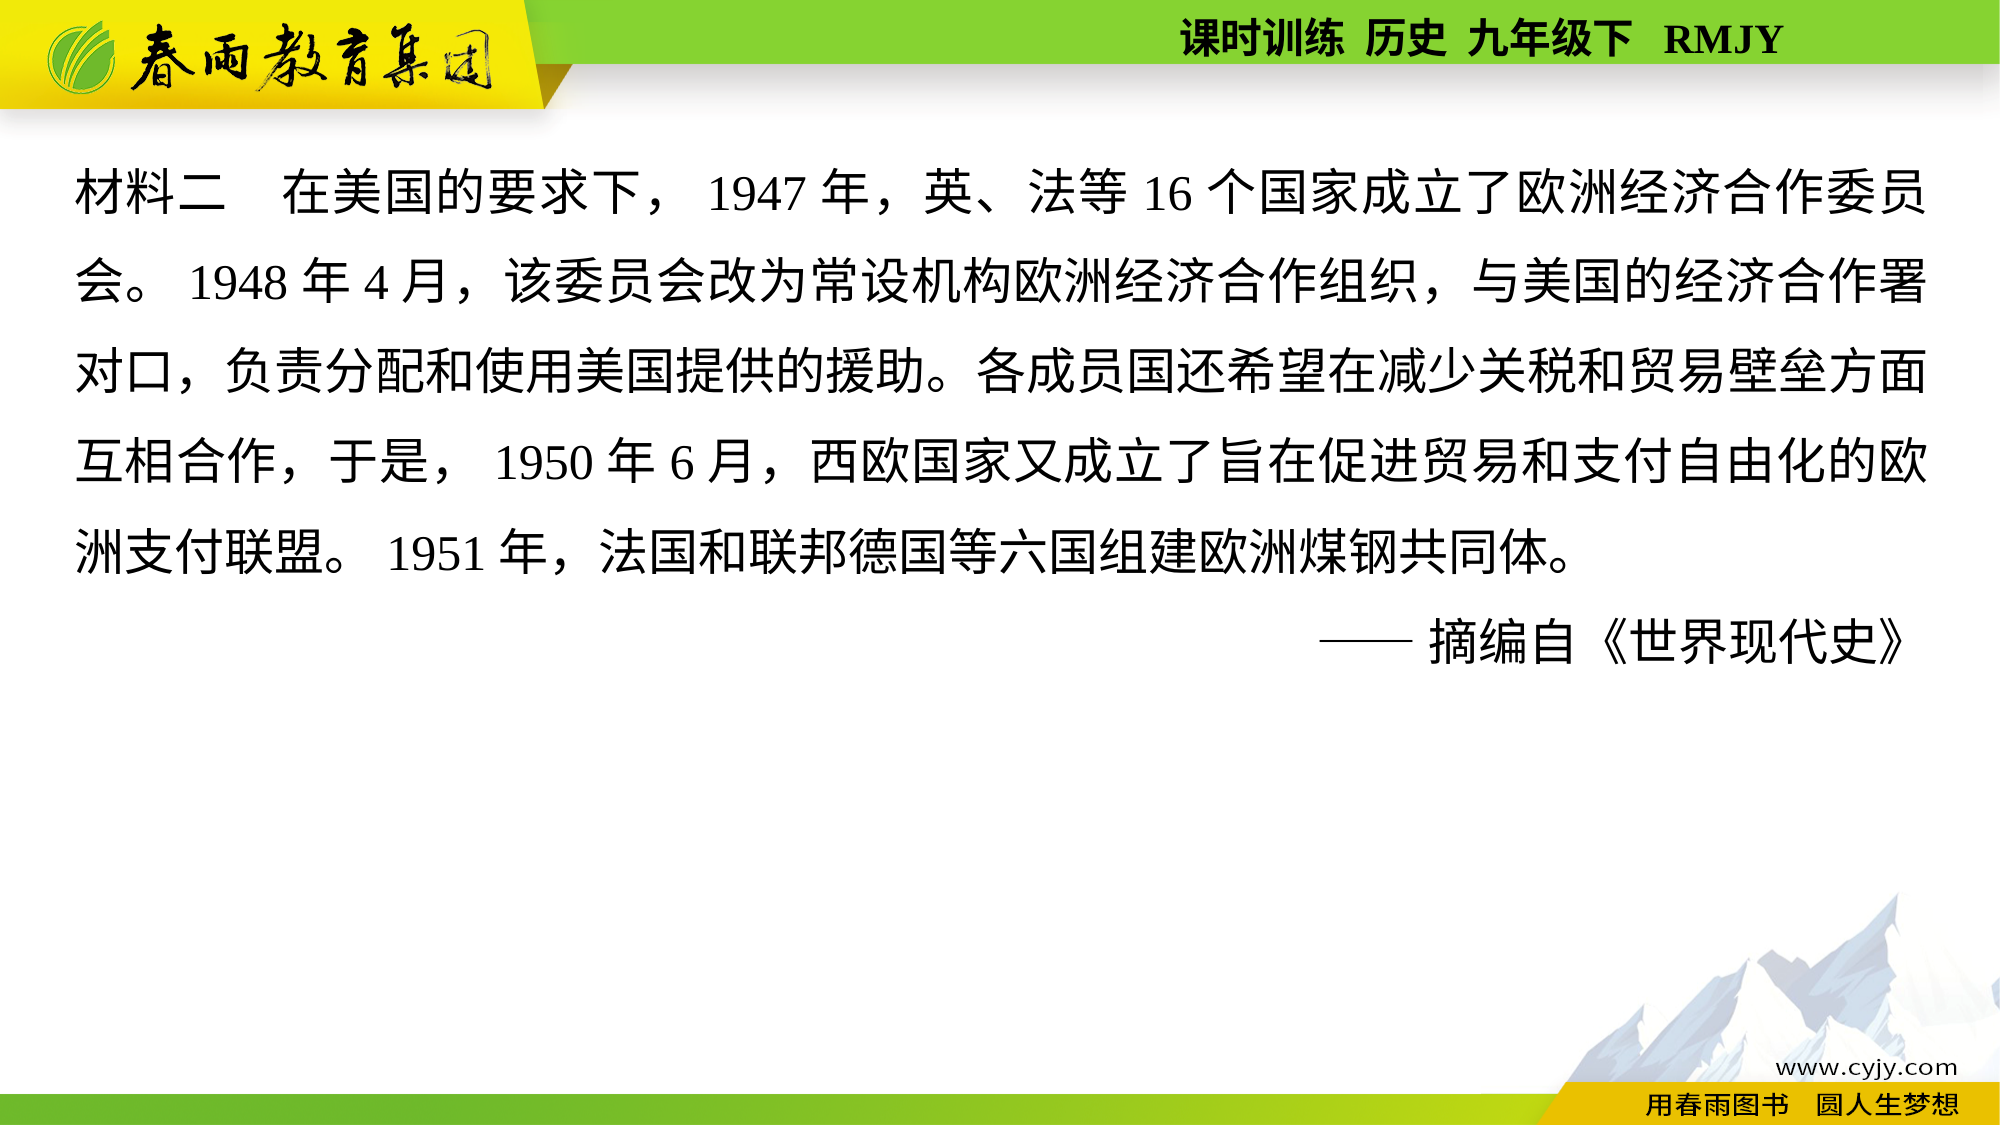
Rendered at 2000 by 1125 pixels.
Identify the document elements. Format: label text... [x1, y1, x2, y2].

list 材料二 在美国的要求下，1947年，英、法等16个国家成立了欧洲经济合作委员会。1948年4月，该委员会改为常设机构欧洲经济合作组织，与美国的经济合作署对口，负责分配和使用美国提供的援助。各成员国还希望在减少关税和贸易壁垒方面互相合作，于是，1950年6月，西欧国家又成立了旨在促进贸易和支付自由化的欧洲支付联盟。1951年，法国和联邦德国等六国组建欧洲煤钢共同体。 ——摘编自《世界现代史》 [59, 122, 1944, 672]
picture [0, 0, 2000, 1125]
